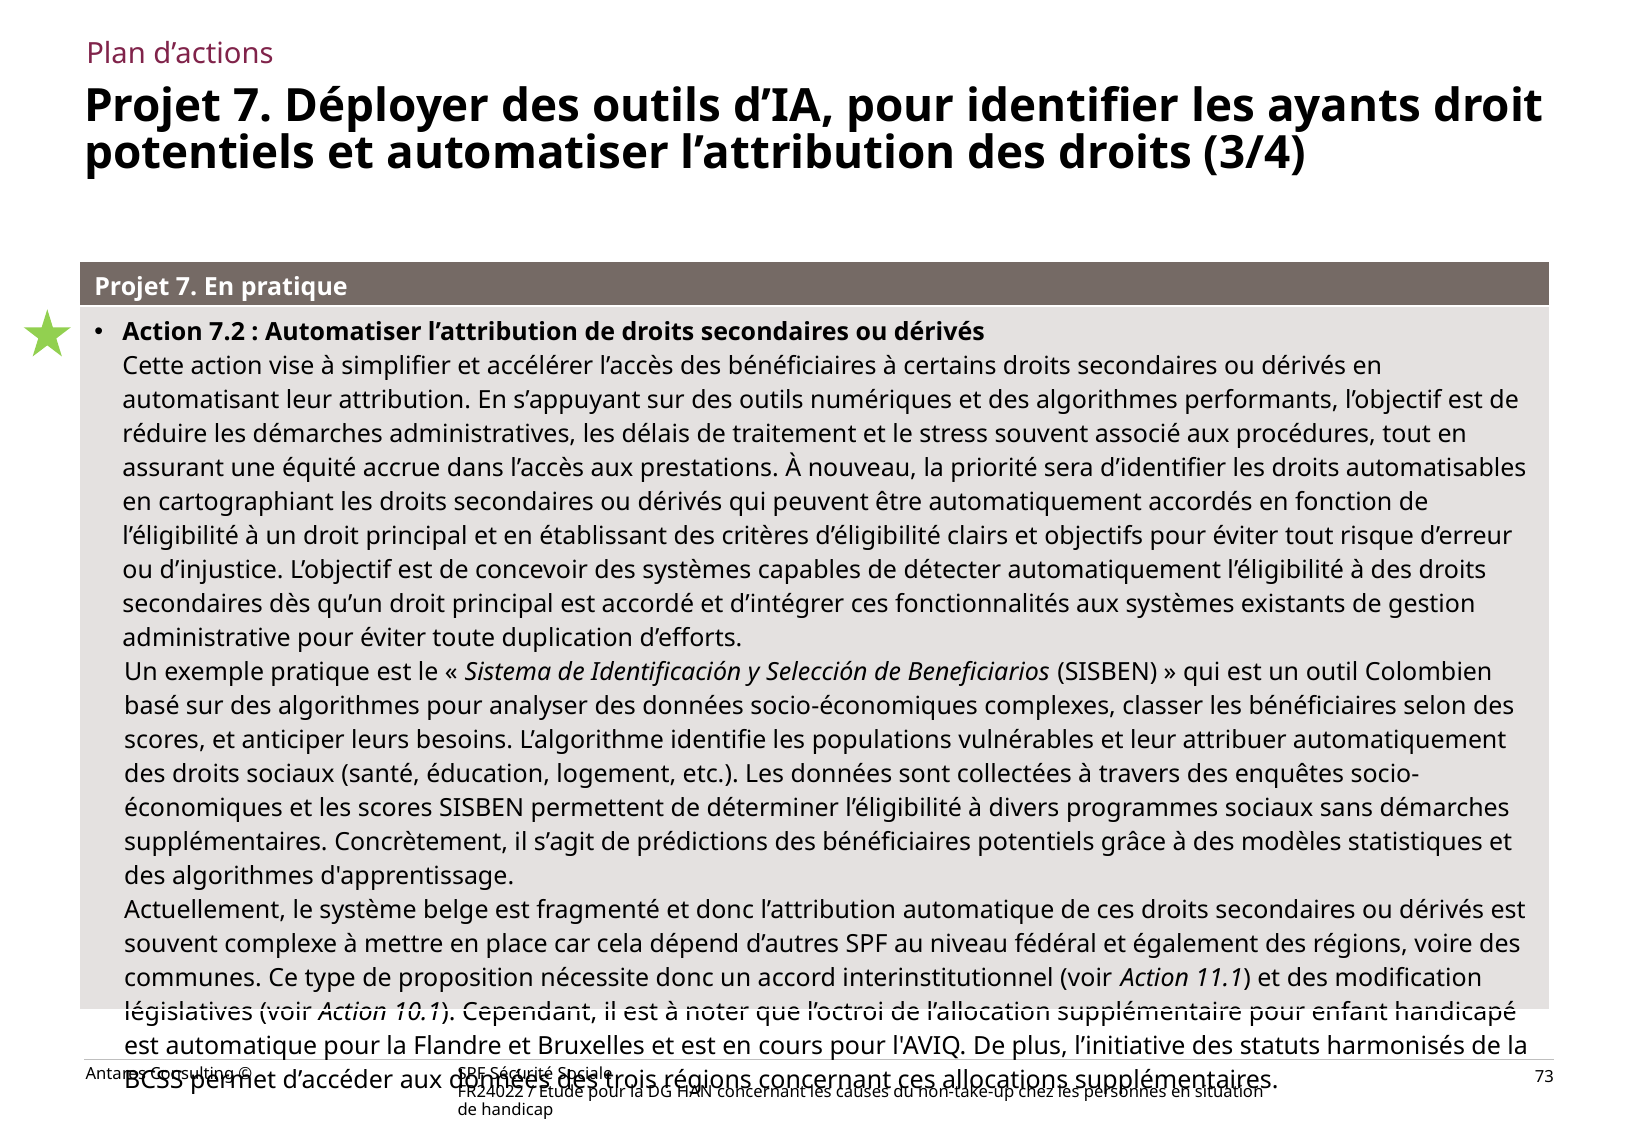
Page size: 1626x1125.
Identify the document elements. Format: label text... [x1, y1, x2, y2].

text_box Plan d’actions [86, 38, 1522, 70]
text_box [23, 309, 71, 357]
table_cell Action 7.2 : Automatiser l’attribution de droits secondaires ou dérivés Cette action vise à simplifier et accélérer l’accès des bénéficiaires à certains droits secondaires ou dérivés en automatisant leur attribution. En s’appuyant sur des outils numériques et des algorithmes performants, l’objectif est de réduire les démarches administratives, les délais de traitement et le stress souvent associé aux procédures, tout en assurant une équité accrue dans l’accès aux prestations. À nouveau, la priorité sera d’identifier les droits automatisables en cartographiant les droits secondaires ou dérivés qui peuvent être automatiquement accordés en fonction de l’éligibilité à un droit principal et en établissant des critères d’éligibilité clairs et objectifs pour éviter tout risque d’erreur ou d’injustice. L’objectif est de concevoir des systèmes capables de détecter automatiquement l’éligibilité à des droits secondaires dès qu’un droit principal est accordé et d’intégrer ces fonctionnalités aux systèmes existants de gestion administrative pour éviter toute duplication d’efforts. Un exemple pratique est le « Sistema de Identificación y Selección de Beneficiarios (SISBEN) » qui est un outil Colombien basé sur des algorithmes pour analyser des données socio-économiques complexes, classer les bénéficiaires selon des scores, et anticiper leurs besoins. L’algorithme identifie les populations vulnérables et leur attribuer automatiquement des droits sociaux (santé, éducation, logement, etc.). Les données sont collectées à travers des enquêtes socio-économiques et les scores SISBEN permettent de déterminer l’éligibilité à divers programmes sociaux sans démarches supplémentaires. Concrètement, il s’agit de prédictions des bénéficiaires potentiels grâce à des modèles statistiques et des algorithmes d'apprentissage. Actuellement, le système belge est fragmenté et donc l’attribution automatique de ces droits secondaires ou dérivés est souvent complexe à mettre en place car cela dépend d’autres SPF au niveau fédéral et également des régions, voire des communes. Ce type de proposition nécessite donc un accord interinstitutionnel (voir Action 11.1) et des modification législatives (voir Action 10.1). Cependant, il est à noter que l’octroi de l’allocation supplémentaire pour enfant handicapé est automatique pour la Flandre et Bruxelles et est en cours pour l'AVIQ. De plus, l’initiative des statuts harmonisés de la BCSS permet d’accéder aux données des trois régions concernant ces allocations supplémentaires. [80, 307, 1549, 1009]
title Projet 7. Déployer des outils d’IA, pour identifier les ayants droit potentiels et automatiser l’attribution des droits (3/4) [84, 82, 1550, 229]
table_header Projet 7. En pratique [80, 262, 1549, 305]
